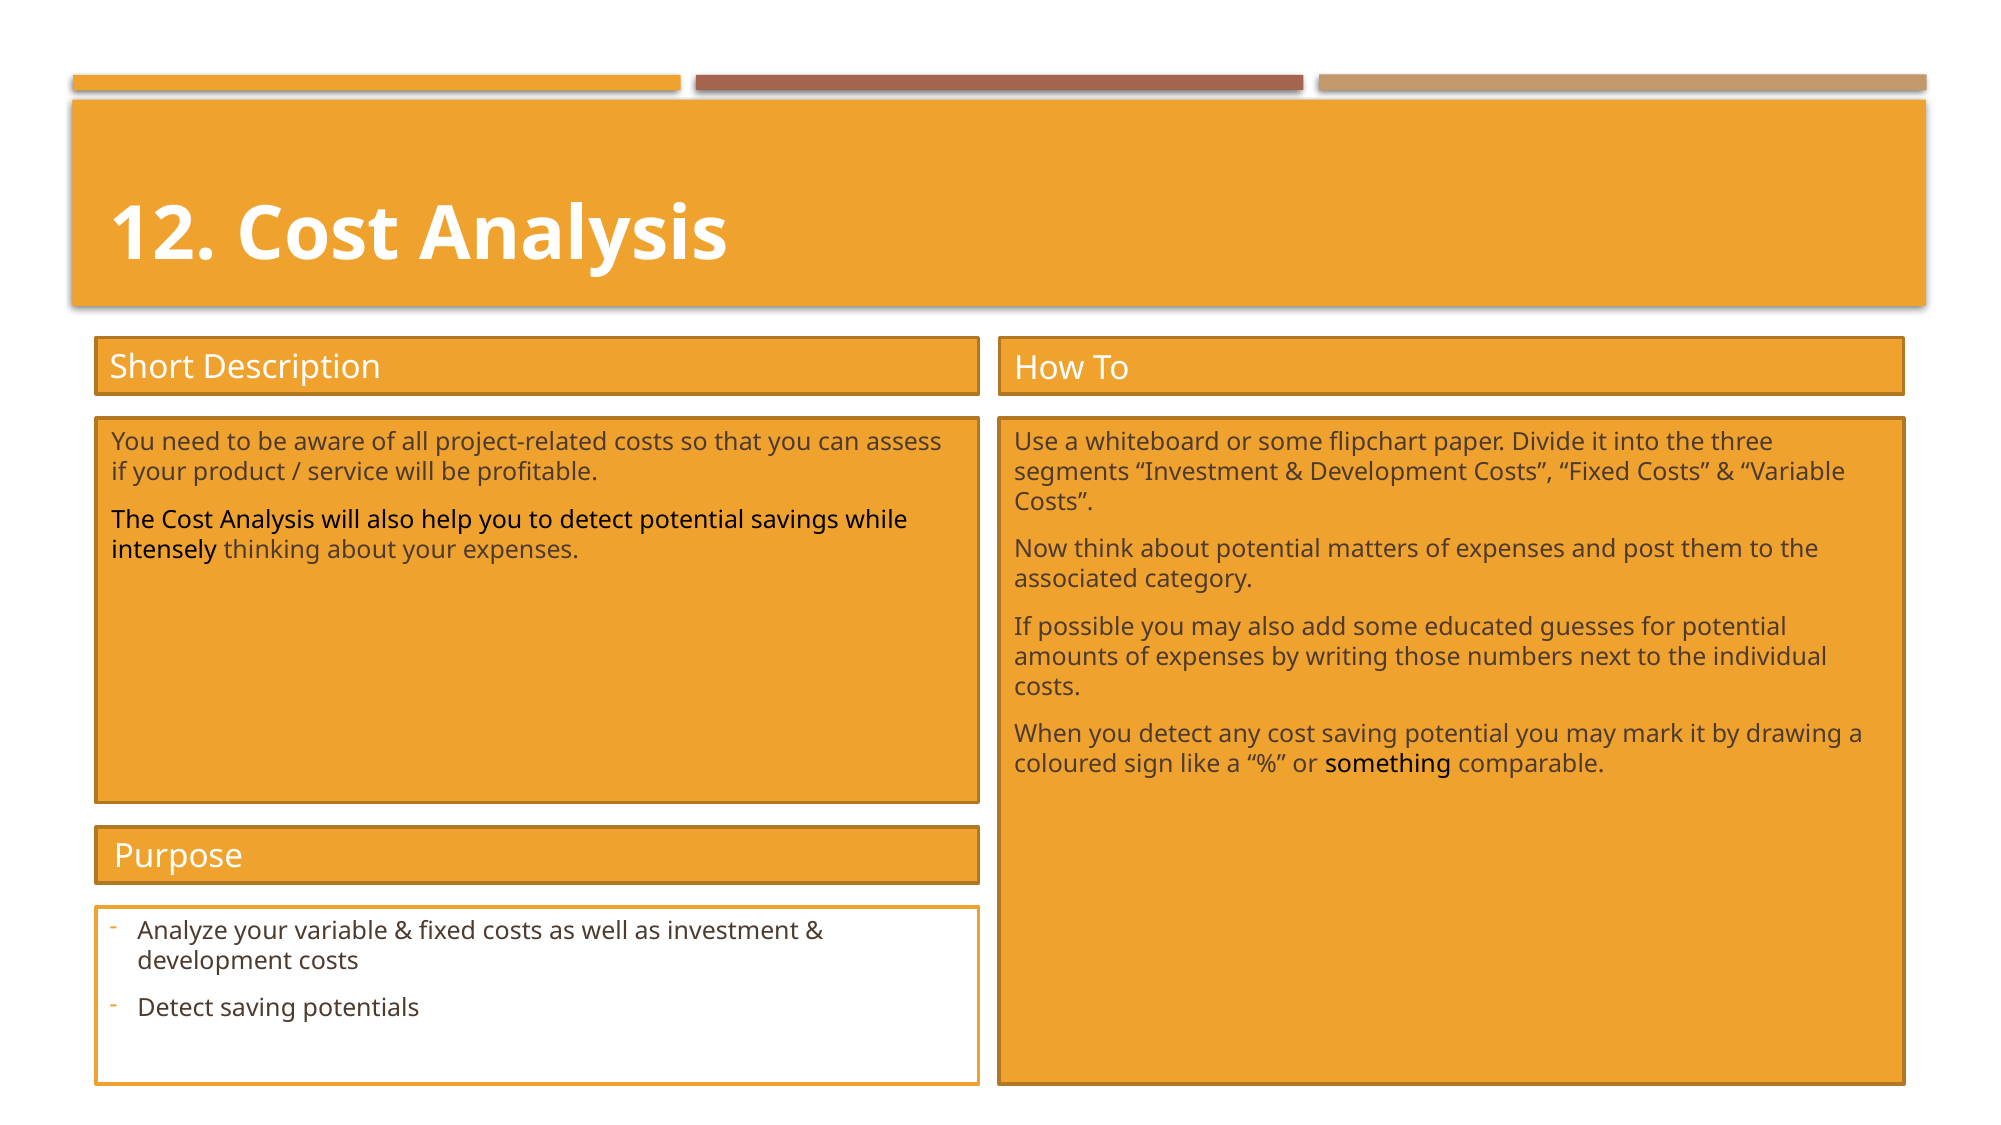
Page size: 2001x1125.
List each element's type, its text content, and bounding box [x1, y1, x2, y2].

list You need to be aware of all project-related costs so that you can assess if your product / service will be profitable. The Cost Analysis will also help you to detect potential savings while intensely thinking about your expenses. [96, 418, 979, 803]
list How To [999, 338, 1904, 395]
list Purpose [98, 826, 982, 883]
title 12. Cost Analysis [94, 119, 1904, 282]
list Use a whiteboard or some flipchart paper. Divide it into the three segments “Investment & Development Costs”, “Fixed Costs” & “Variable Costs”. Now think about potential matters of expenses and post them to the associated category. If possible you may also add some educated guesses for potential amounts of expenses by writing those numbers next to the individual costs. When you detect any cost saving potential you may mark it by drawing a coloured sign like a “%” or something comparable. [999, 418, 1904, 1085]
list Short Description [94, 337, 977, 394]
list Analyze your variable & fixed costs as well as investment & development costs Detect saving potentials [94, 906, 977, 1085]
